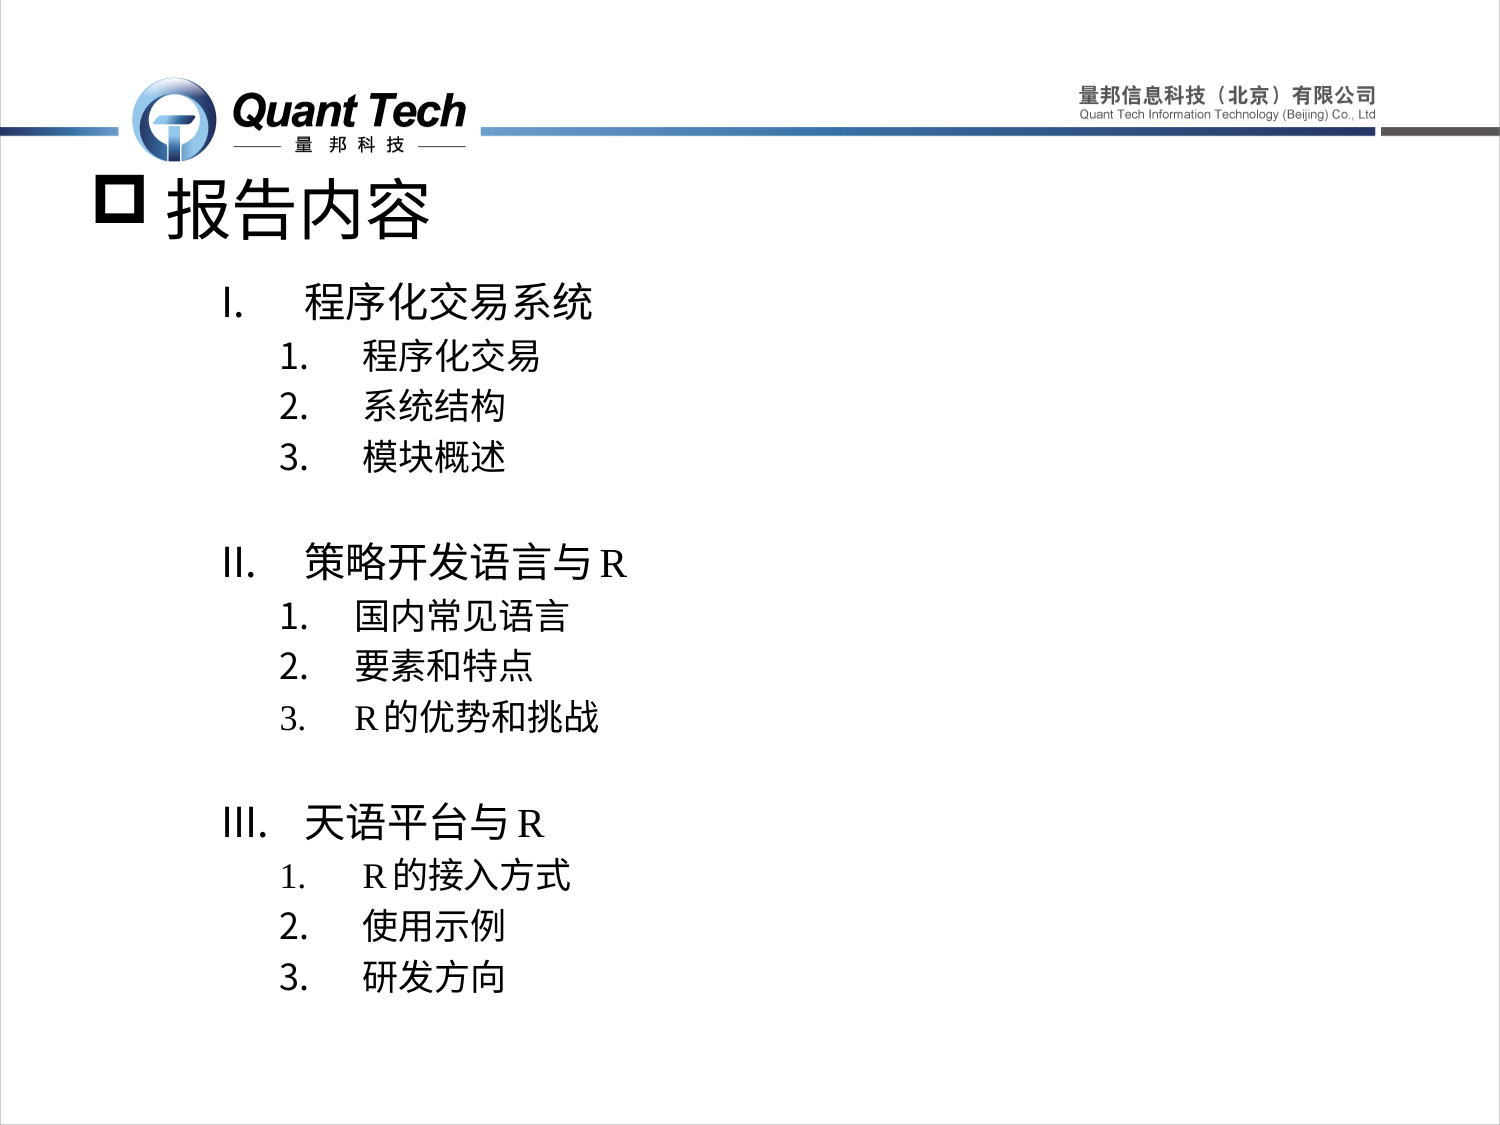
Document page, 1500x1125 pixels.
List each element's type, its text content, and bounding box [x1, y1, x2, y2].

title 报告内容 [75, 160, 1425, 256]
picture [0, 0, 1500, 1125]
list 程序化交易系统 程序化交易 系统结构 模块概述 策略开发语言与R 国内常见语言 要素和特点 R的优势和挑战 天语平台与R R的接入方式 使用示例 研发方向 [206, 268, 1425, 1012]
